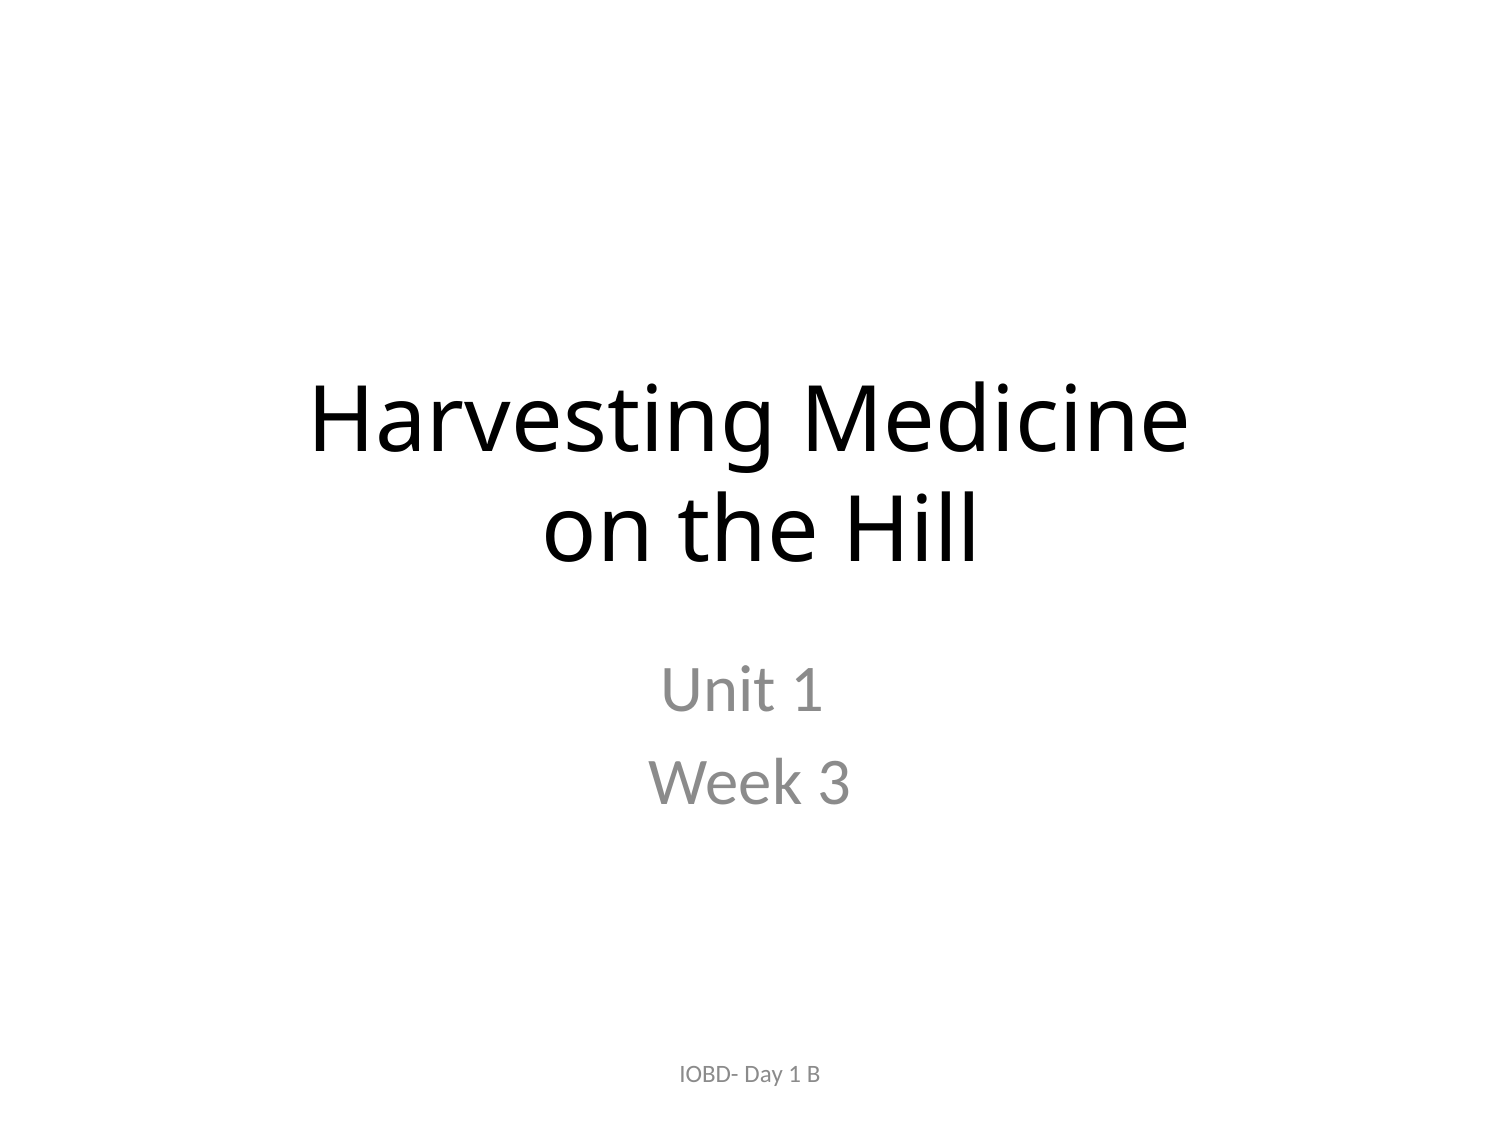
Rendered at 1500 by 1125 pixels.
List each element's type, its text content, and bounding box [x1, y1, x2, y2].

title Harvesting Medicine on the Hill [112, 349, 1388, 591]
footer IOBD- Day 1 B [512, 1042, 988, 1103]
subtitle Unit 1 Week 3 [225, 637, 1275, 925]
